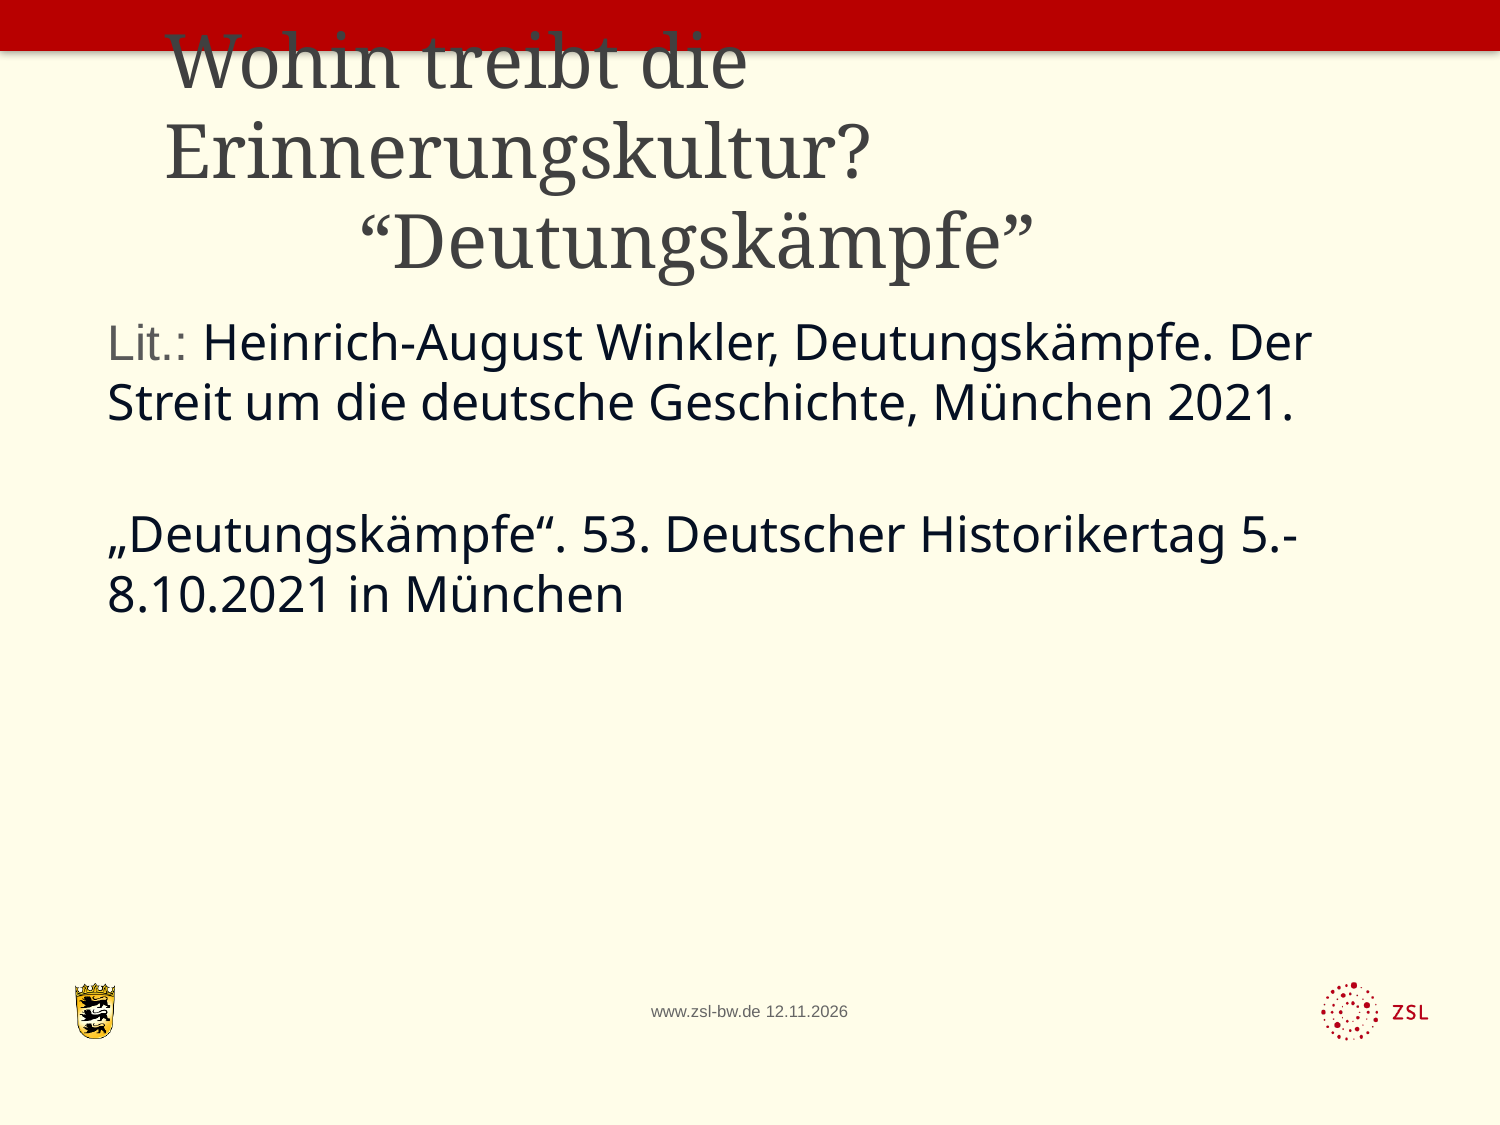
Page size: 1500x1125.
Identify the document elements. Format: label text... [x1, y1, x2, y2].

picture [73, 981, 117, 1041]
picture [1320, 981, 1429, 1041]
text_box Wohin treibt die Erinnerungskultur? “Deutungskämpfe” [150, 66, 1247, 232]
list Lit.: Heinrich-August Winkler, Deutungskämpfe. Der Streit um die deutsche Geschichte, München 2021. „Deutungskämpfe“. 53. Deutscher Historikertag 5.-8.10.2021 in München [75, 302, 1425, 965]
